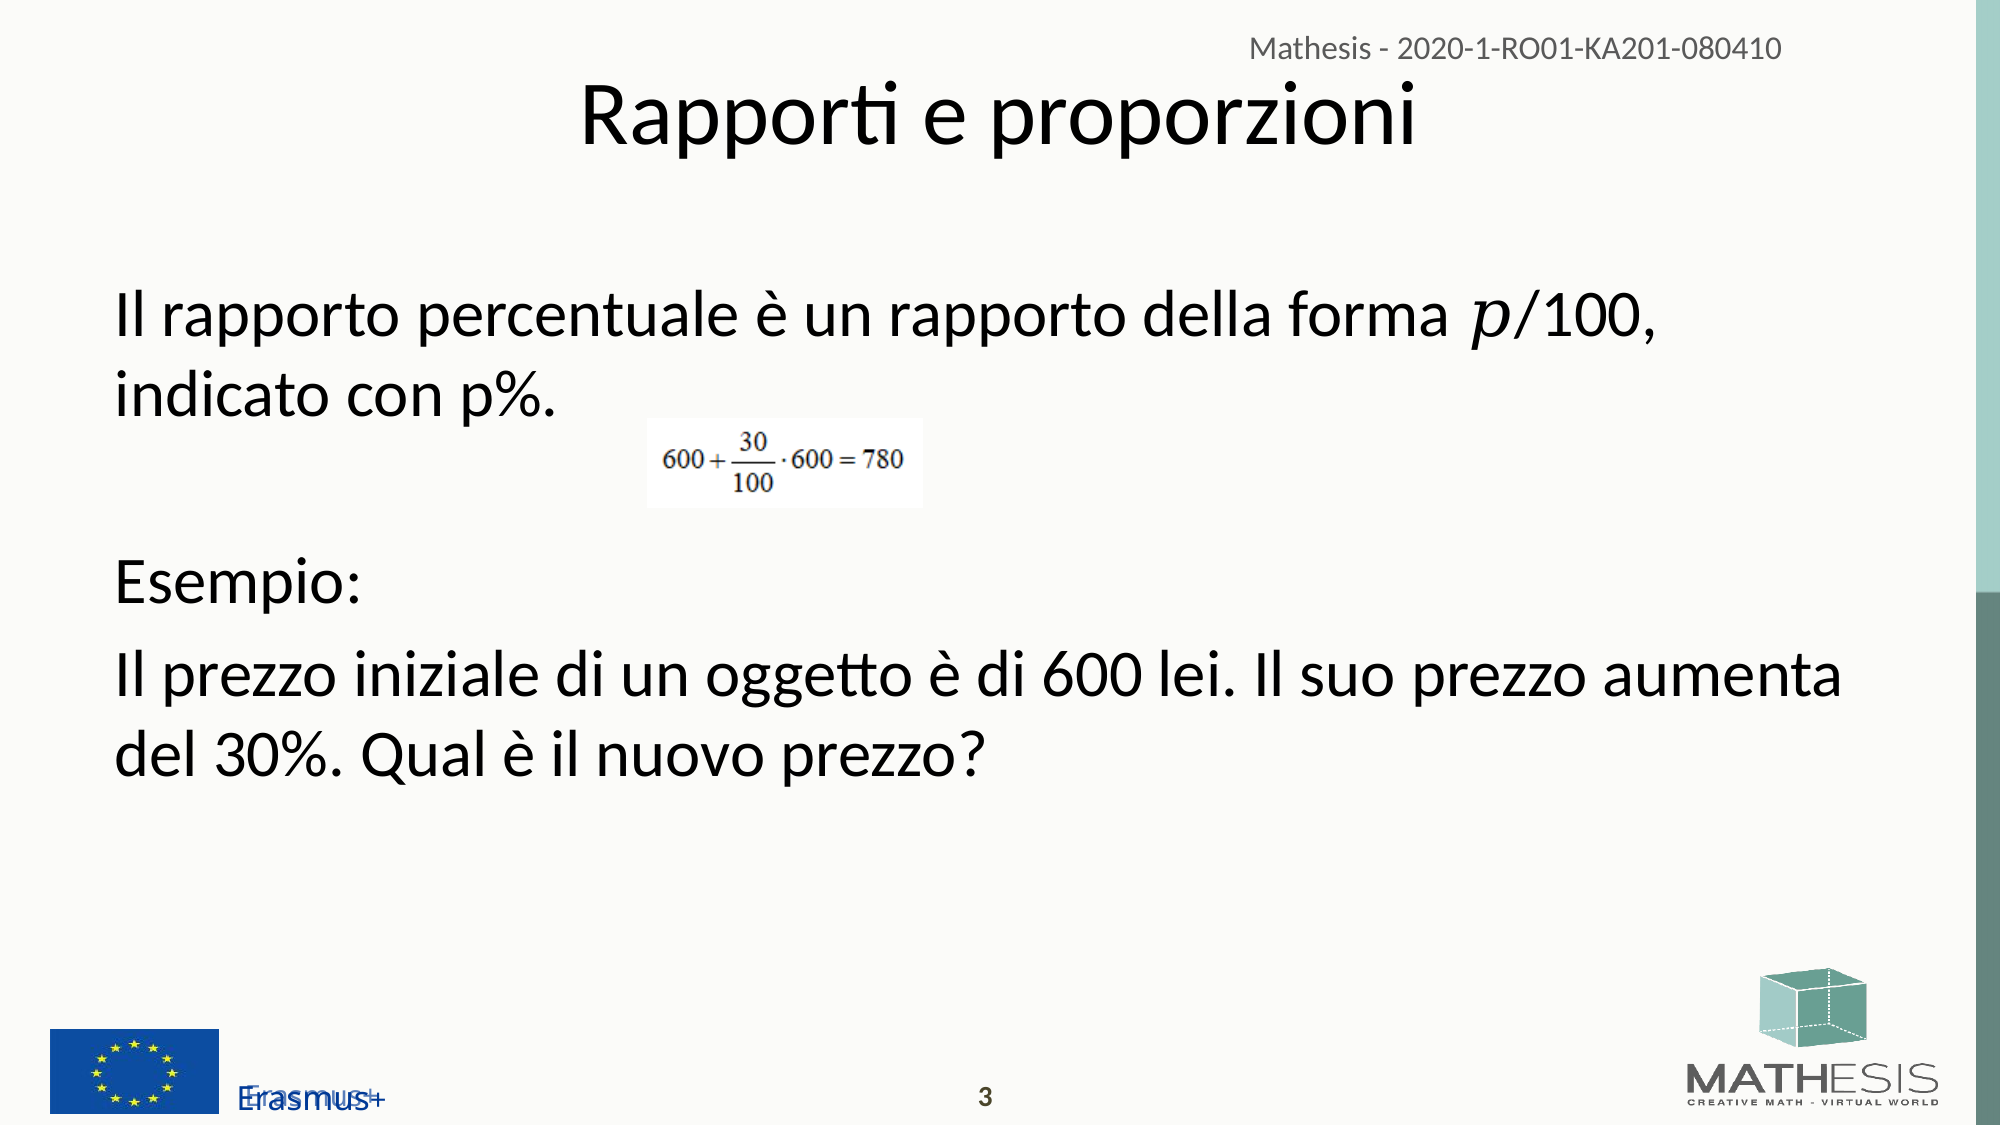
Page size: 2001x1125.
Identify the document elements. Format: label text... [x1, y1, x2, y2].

title Rapporti e proporzioni [99, 45, 1900, 233]
picture [646, 418, 923, 508]
picture [50, 1029, 219, 1114]
list Il rapporto percentuale è un rapporto della forma 𝑝/100, indicato con p%. Esempio: Il prezzo iniziale di un oggetto è di 600 lei. Il suo prezzo aumenta del 30%. Qual è il nuovo prezzo? [99, 262, 1900, 1005]
